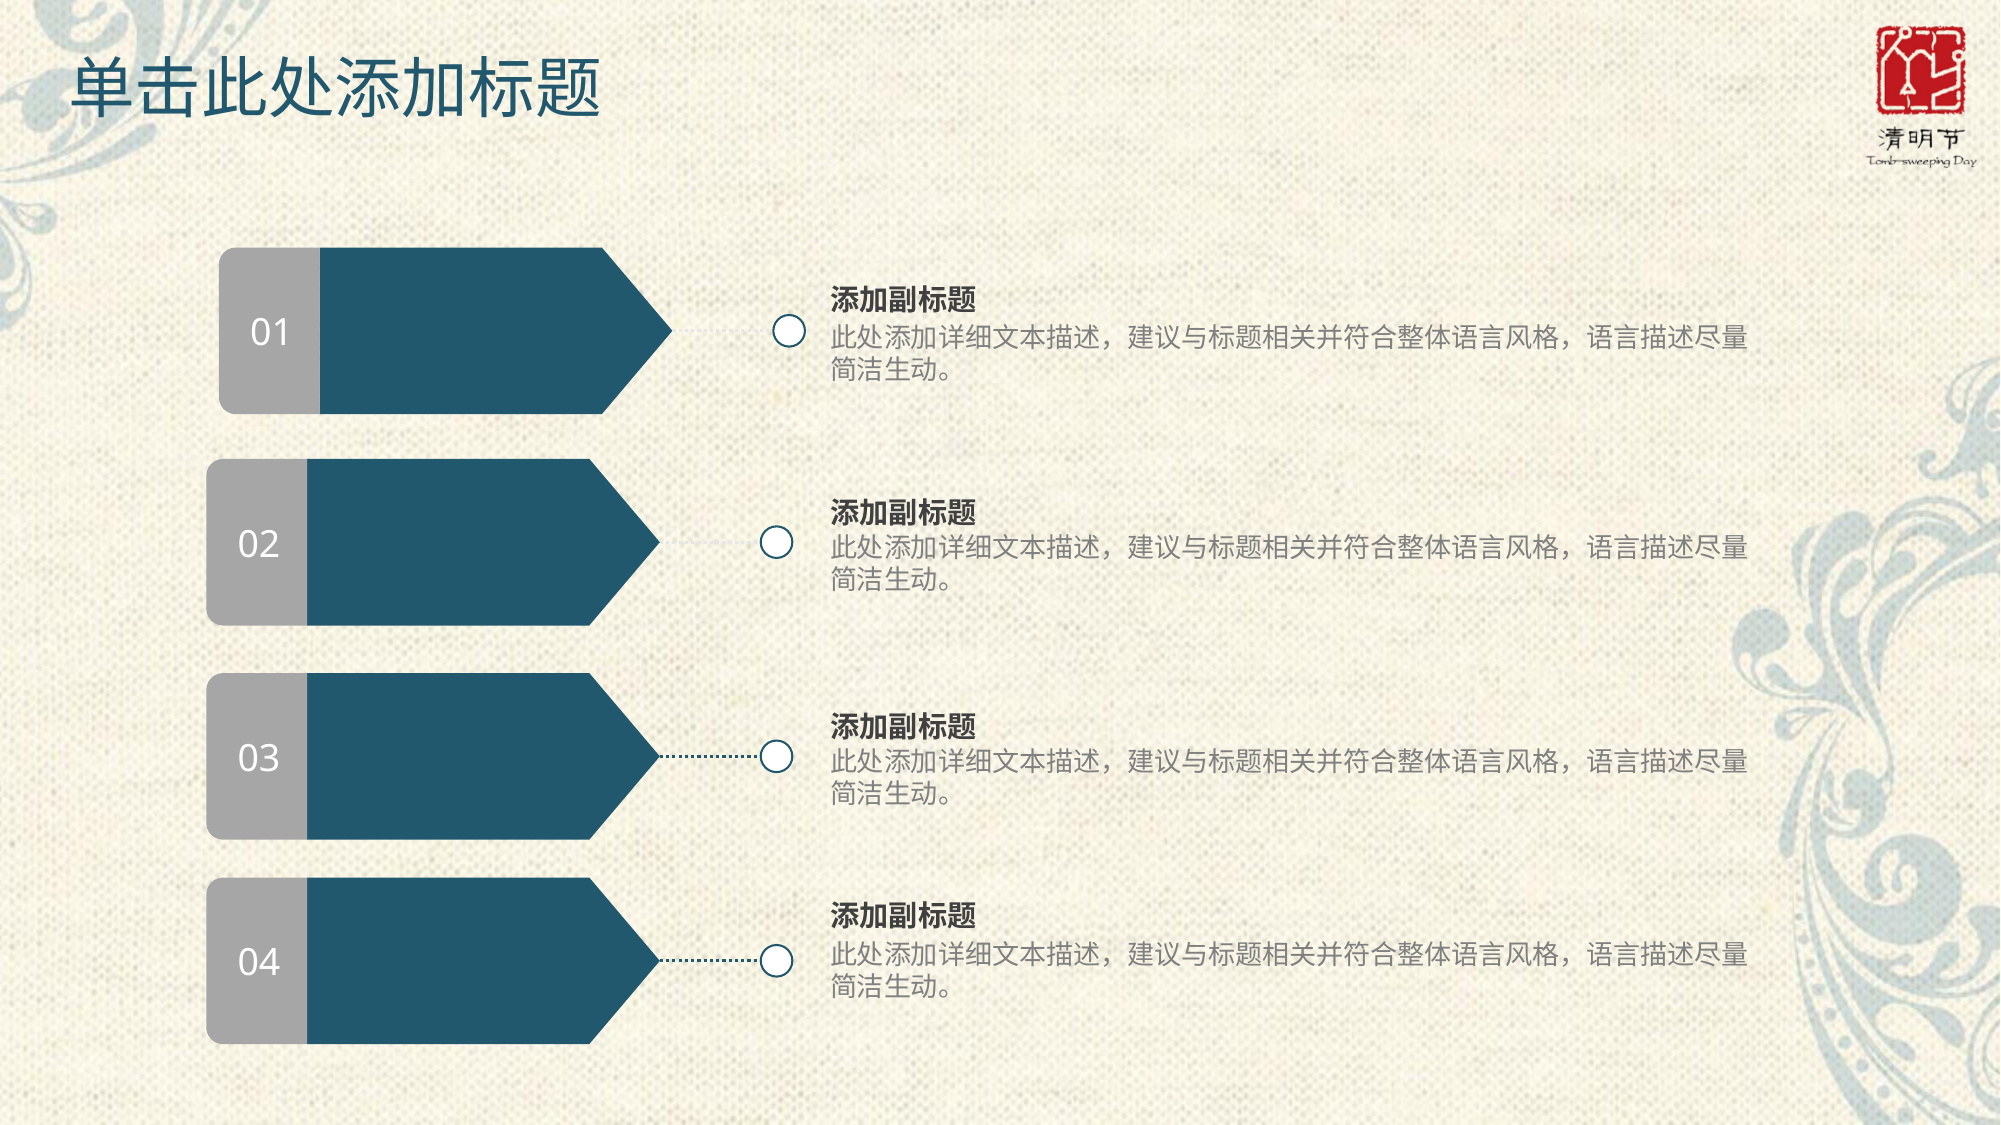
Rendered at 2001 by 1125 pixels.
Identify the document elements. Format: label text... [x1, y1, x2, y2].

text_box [829, 494, 1756, 596]
text_box [765, 525, 794, 559]
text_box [206, 458, 765, 626]
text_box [829, 280, 1756, 387]
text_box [206, 672, 765, 840]
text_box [829, 896, 1756, 1004]
picture [0, 0, 2001, 1125]
text_box [778, 313, 806, 348]
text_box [829, 708, 1756, 811]
title 单击此处添加标题 [53, 31, 1779, 151]
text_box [218, 247, 778, 415]
text_box [765, 739, 794, 774]
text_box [206, 877, 765, 1045]
text_box [765, 943, 794, 978]
